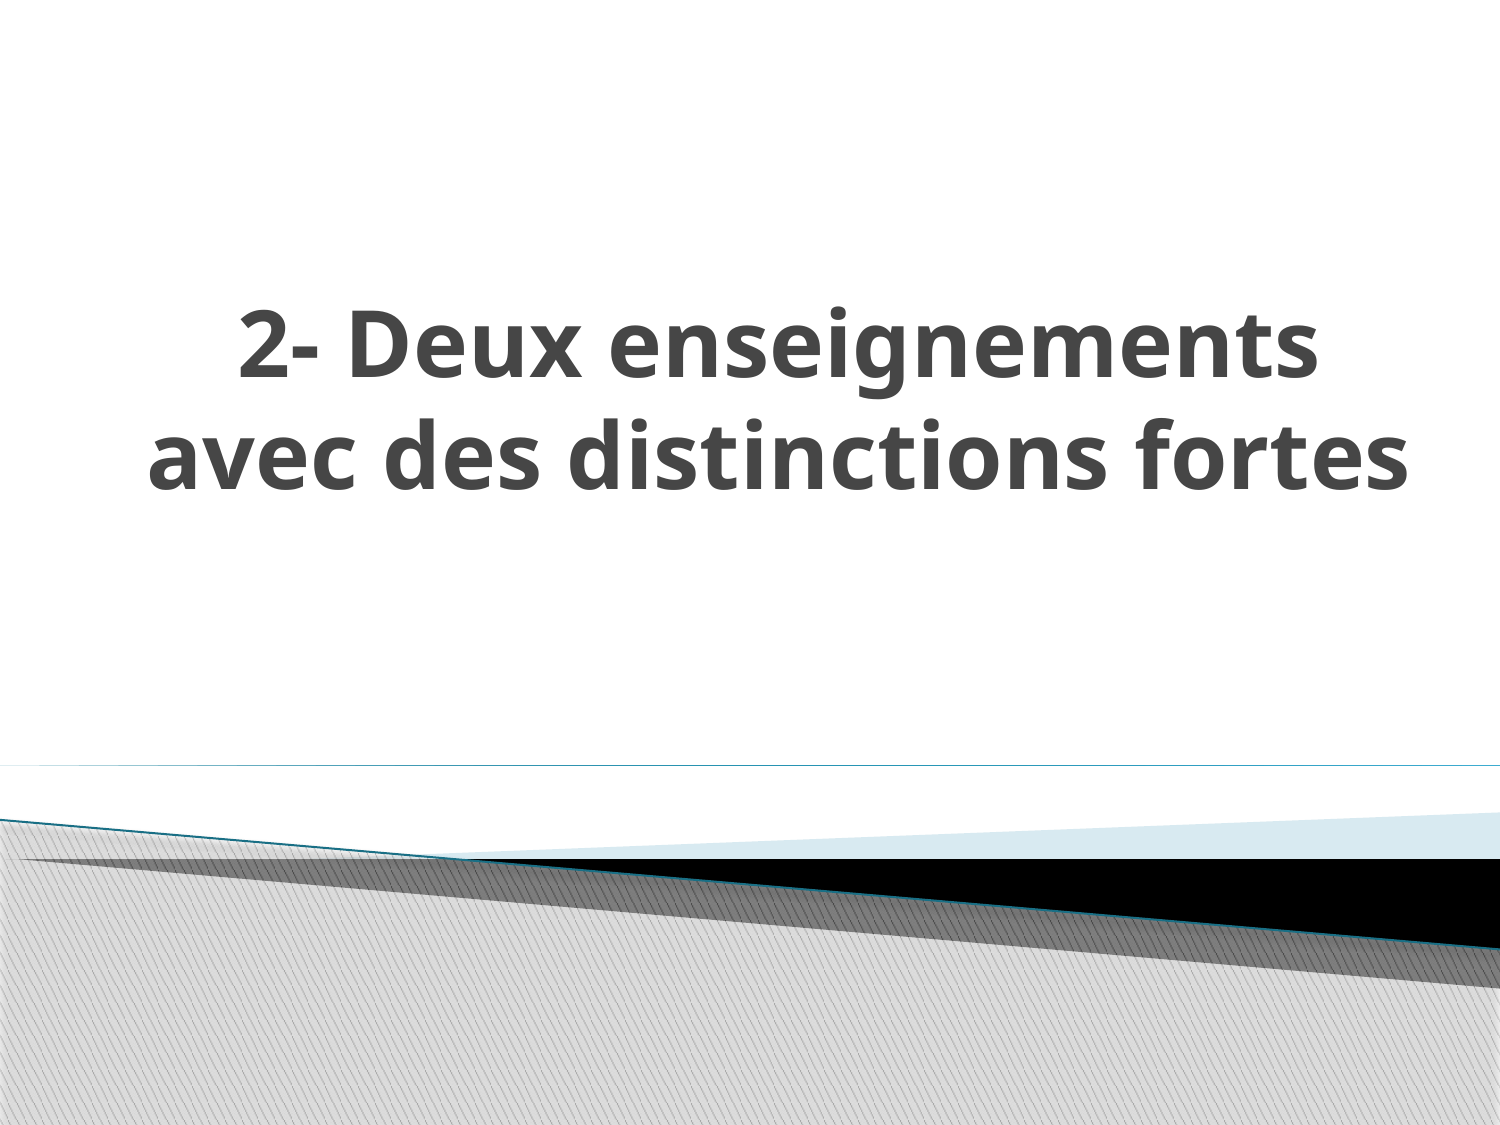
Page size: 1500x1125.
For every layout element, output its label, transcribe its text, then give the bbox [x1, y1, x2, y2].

picture [5, 859, 1500, 989]
title 2- Deux enseignements avec des distinctions fortes [112, 184, 1447, 516]
